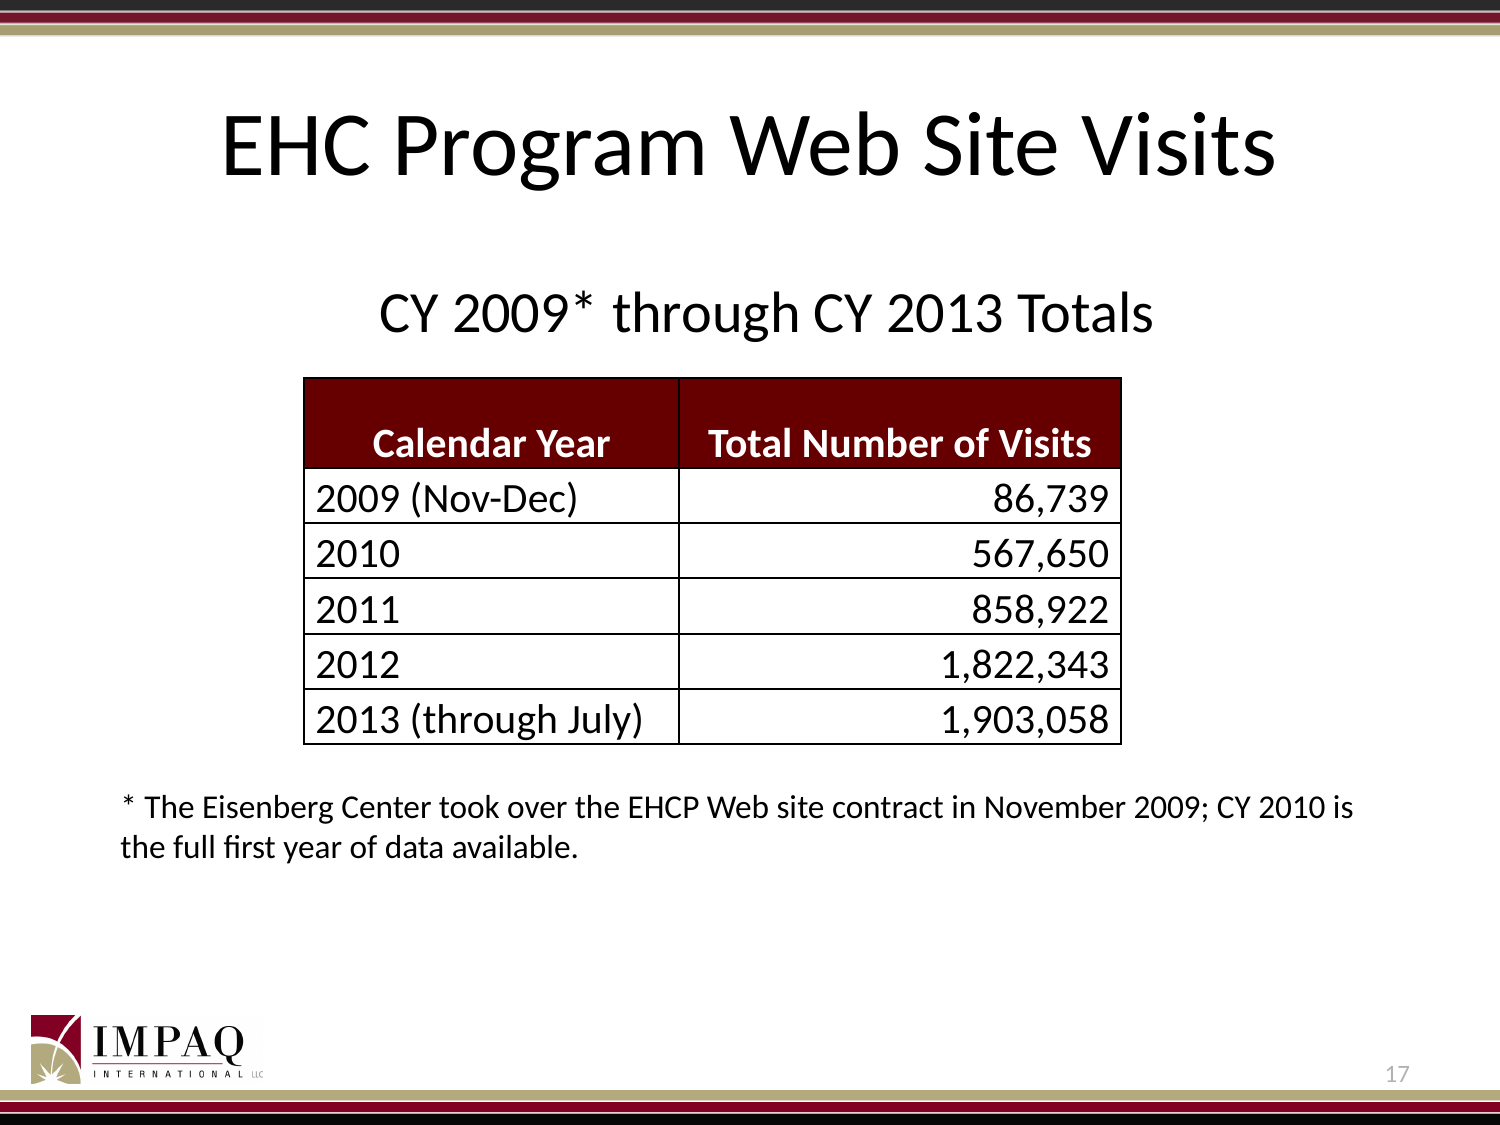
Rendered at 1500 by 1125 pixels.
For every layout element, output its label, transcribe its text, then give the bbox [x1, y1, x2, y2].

table_cell 567,650 [680, 524, 1120, 577]
table_cell 2009 (Nov-Dec) [305, 469, 678, 522]
table_cell 1,822,343 [680, 635, 1120, 688]
picture [0, 1090, 1500, 1125]
table_header Calendar Year [305, 379, 678, 467]
text_box * The Eisenberg Center took over the EHCP Web site contract in November 2009; CY 2010 is the full first year of data available. [105, 778, 1389, 873]
picture [0, 0, 1500, 44]
text_box CY 2009* through CY 2013 Totals [125, 266, 1409, 352]
table_header Total Number of Visits [680, 379, 1120, 467]
table_cell 2013 (through July) [305, 690, 678, 743]
slide_number 17 [1074, 1042, 1425, 1103]
table_cell 858,922 [680, 579, 1120, 633]
table_cell 86,739 [680, 469, 1120, 522]
title EHC Program Web Site Visits [75, 45, 1425, 233]
picture [31, 1015, 263, 1084]
table_cell 2012 [305, 635, 678, 688]
table_cell 2011 [305, 579, 678, 633]
table_cell 1,903,058 [680, 690, 1120, 743]
table_cell 2010 [305, 524, 678, 577]
